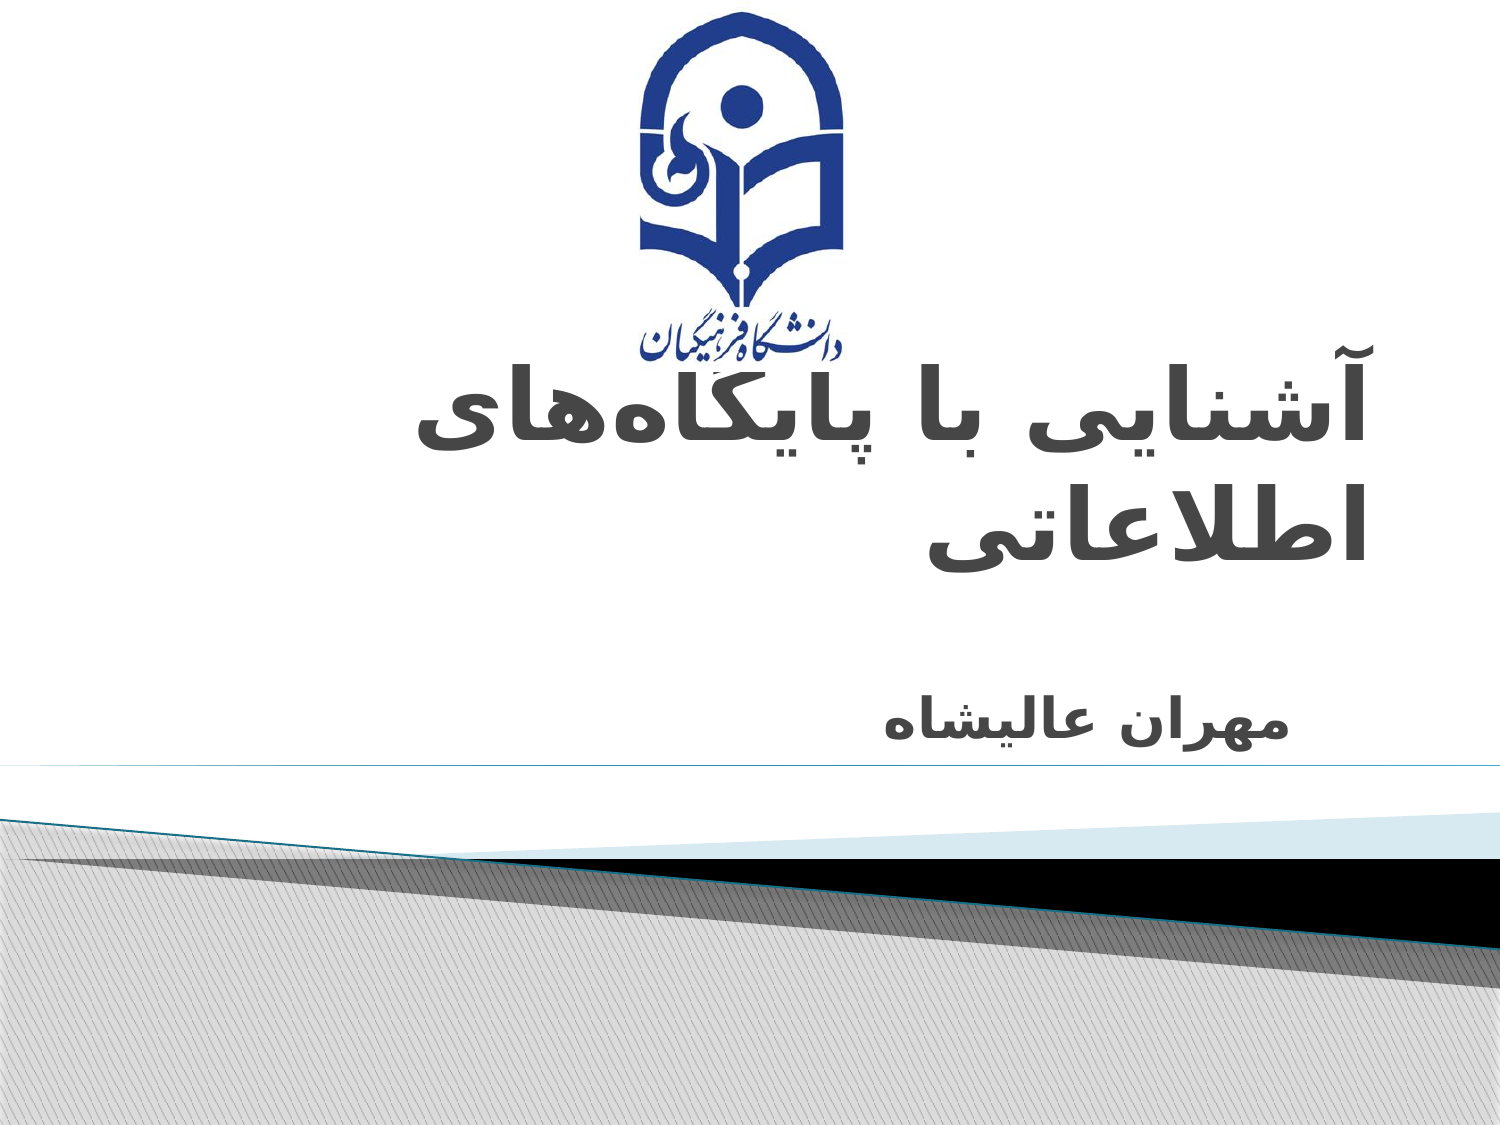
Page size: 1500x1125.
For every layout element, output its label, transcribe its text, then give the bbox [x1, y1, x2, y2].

picture [624, 0, 855, 372]
picture [5, 859, 1500, 989]
subtitle مهران عالیشاه [575, 675, 1300, 850]
title آشنایی با پایگاه‌های اطلاعاتی [112, 287, 1388, 588]
